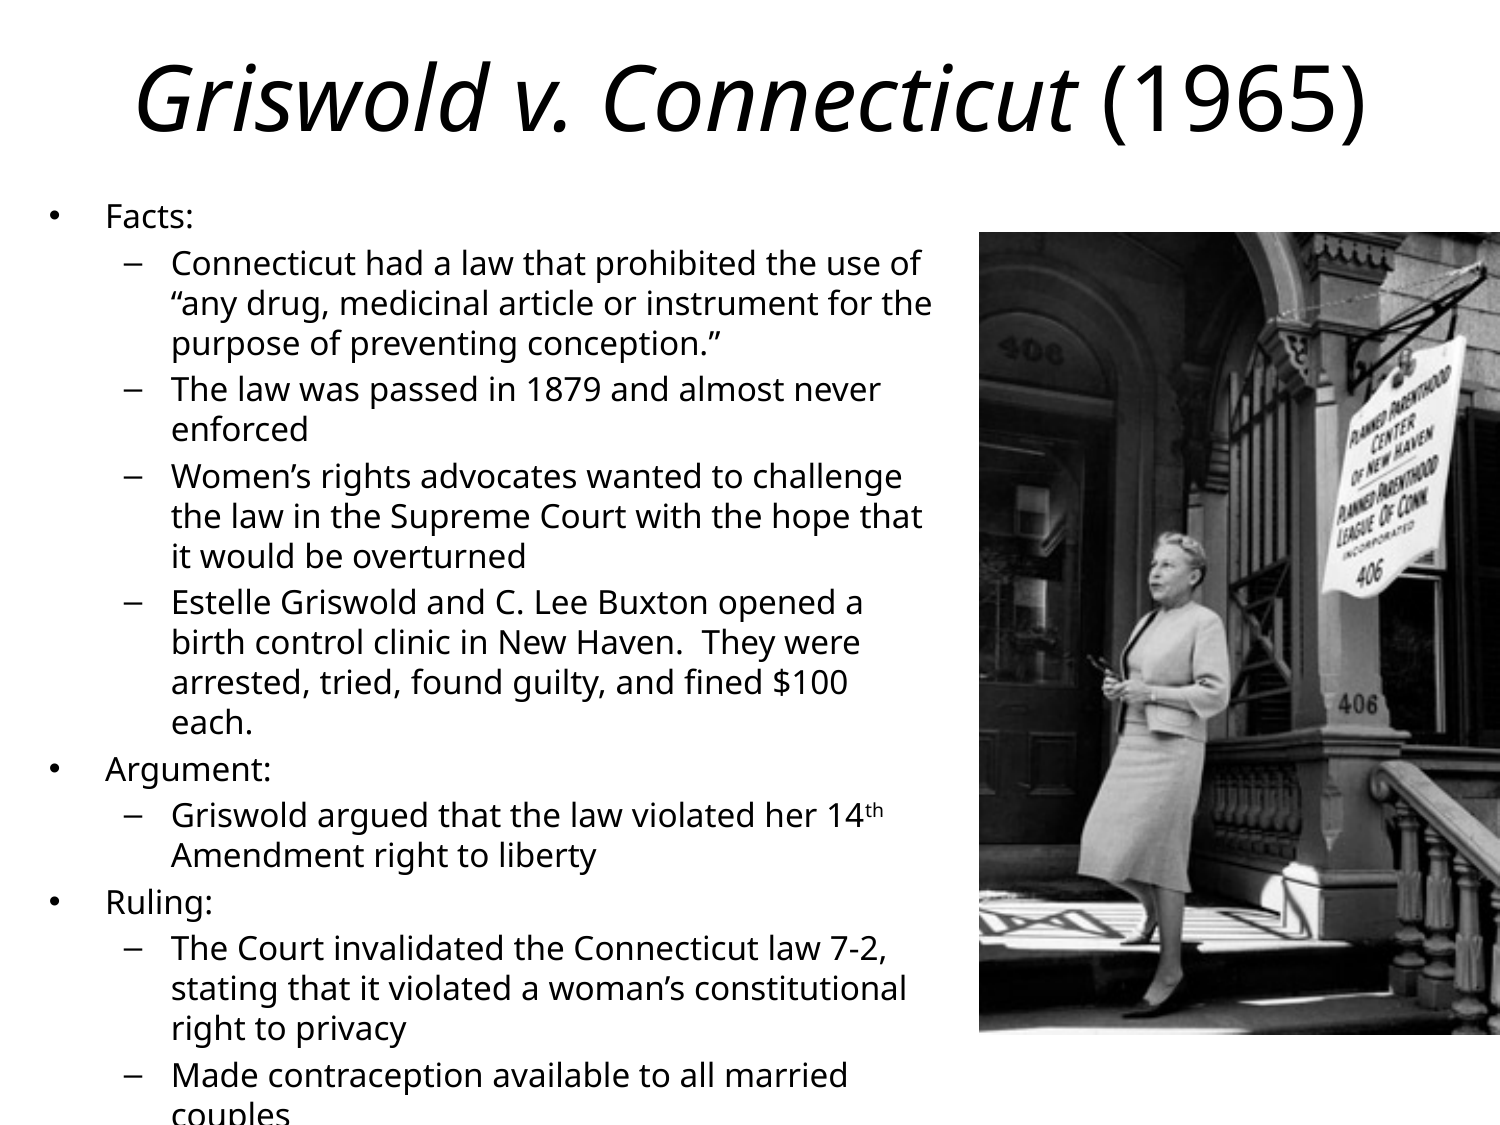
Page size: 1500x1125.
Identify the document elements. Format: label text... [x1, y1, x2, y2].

title Griswold v. Connecticut (1965) [75, 1, 1425, 189]
list Facts: Connecticut had a law that prohibited the use of “any drug, medicinal article or instrument for the purpose of preventing conception.” The law was passed in 1879 and almost never enforced Women’s rights advocates wanted to challenge the law in the Supreme Court with the hope that it would be overturned Estelle Griswold and C. Lee Buxton opened a birth control clinic in New Haven. They were arrested, tried, found guilty, and fined $100 each. Argument: Griswold argued that the law violated her 14th Amendment right to liberty Ruling: The Court invalidated the Connecticut law 7-2, stating that it violated a woman’s constitutional right to privacy Made contraception available to all married couples [33, 188, 954, 1125]
picture [978, 232, 1500, 1035]
